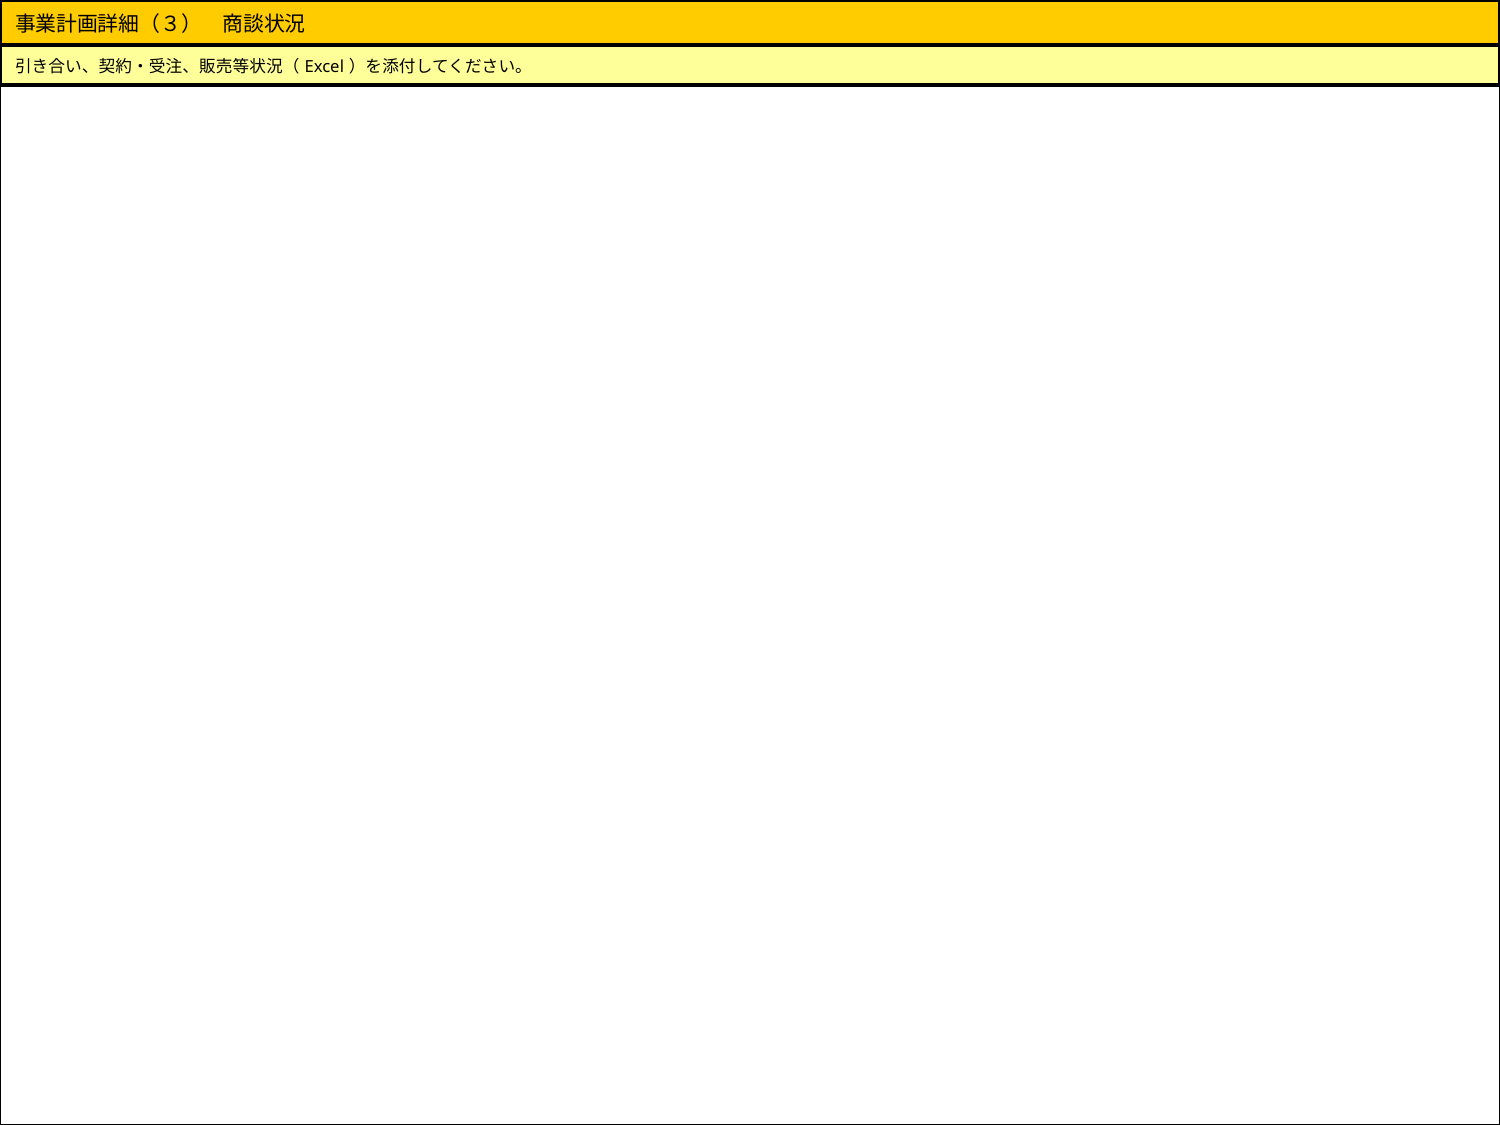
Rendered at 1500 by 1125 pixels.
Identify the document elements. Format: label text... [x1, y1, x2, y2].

table_cell 引き合い、契約・受注、販売等状況（Excel）を添付してください。 [2, 47, 1498, 83]
table_header 事業計画詳細（３） 商談状況 [2, 2, 1498, 43]
text_box [0, 87, 1500, 1125]
